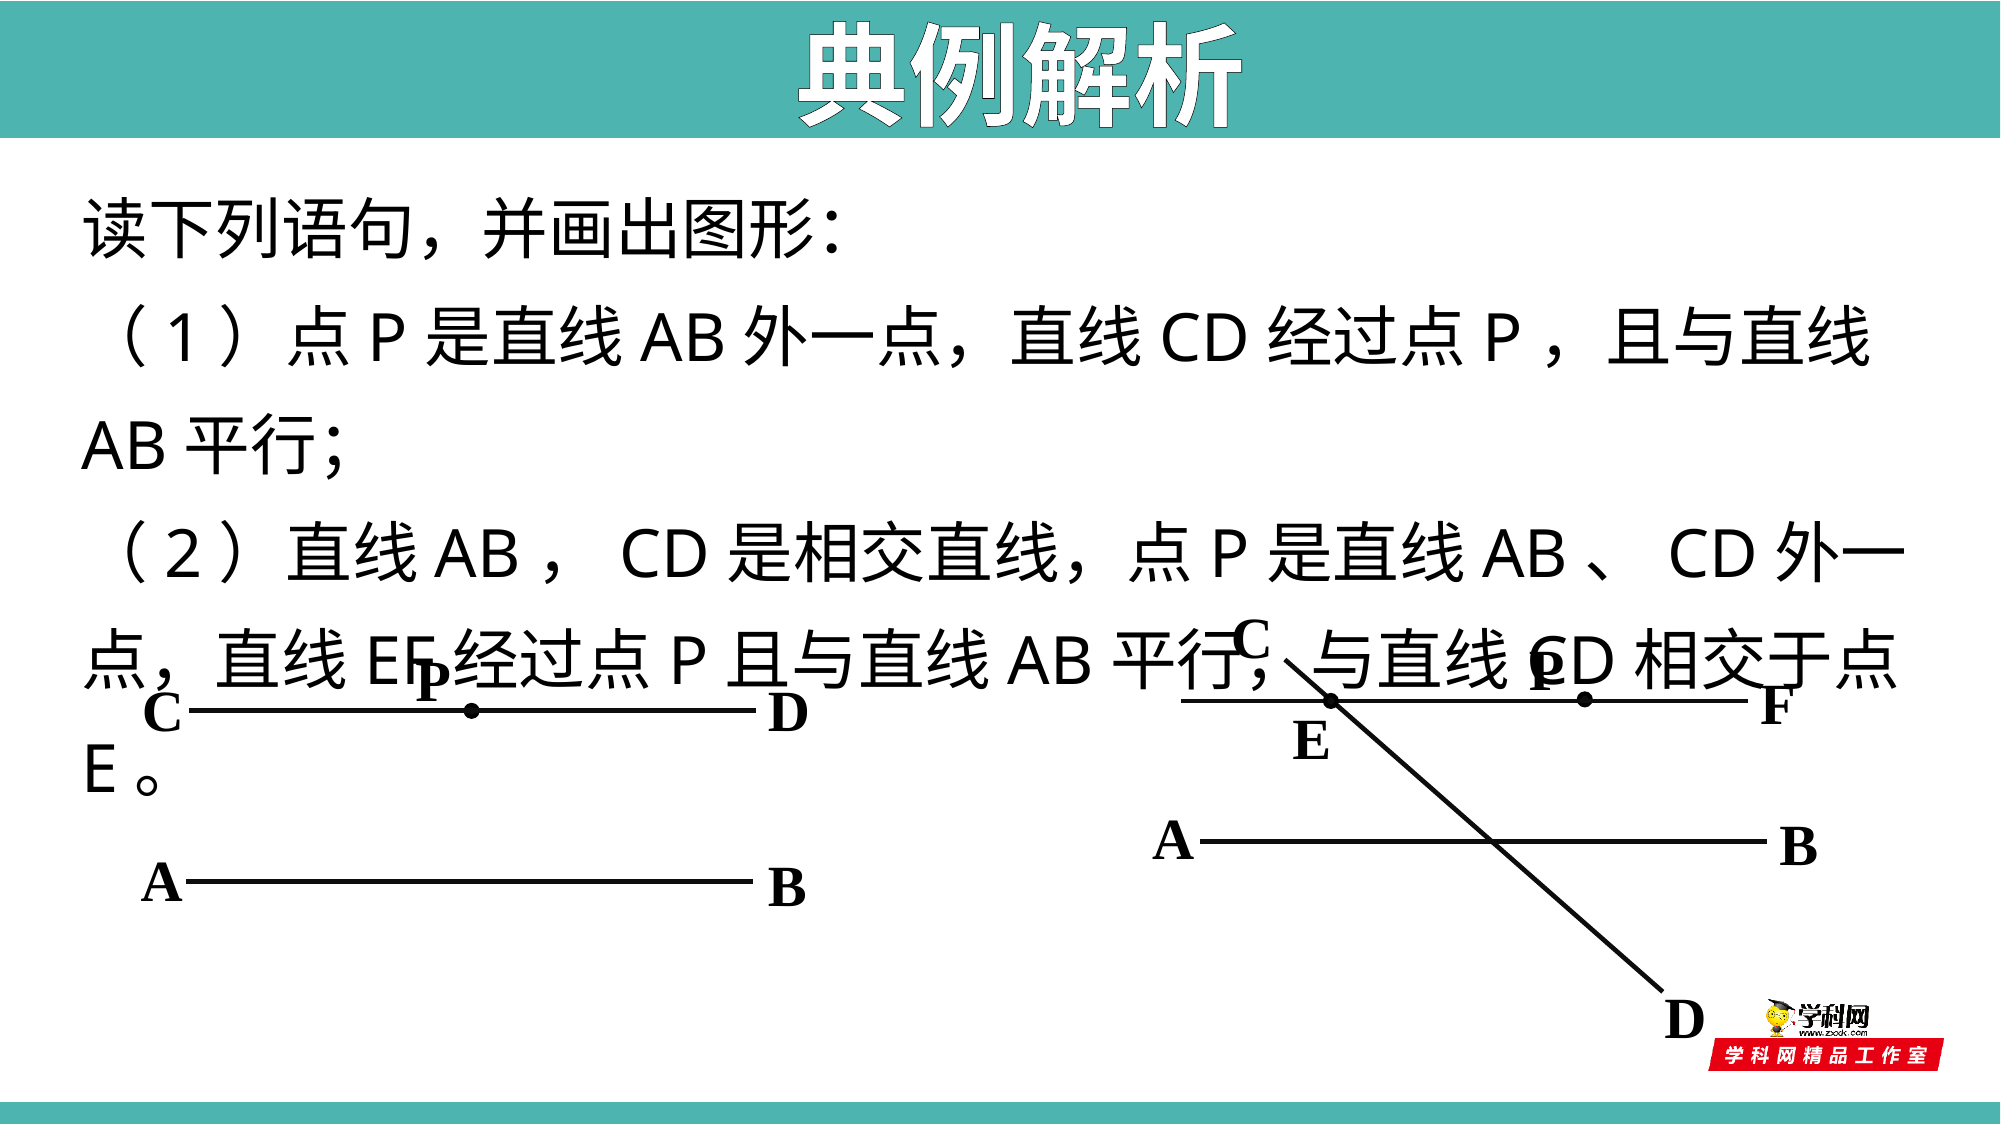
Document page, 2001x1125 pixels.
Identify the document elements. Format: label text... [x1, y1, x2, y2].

text_box D [1649, 972, 1780, 1058]
text_box A [1137, 793, 1268, 879]
text_box B [753, 841, 884, 926]
text_box P [400, 635, 531, 708]
text_box D [753, 665, 884, 751]
text_box 典例解析 [780, 0, 1261, 148]
text_box 读下列语句，并画出图形： （1）点P是直线AB外一点，直线CD经过点P，且与直线AB平行； （2）直线AB，CD是相交直线，点P是直线AB、CD外一点，直线EF经过点P且与直线AB平行，与直线CD相交于点E。 [66, 151, 1969, 814]
text_box A [125, 835, 256, 921]
picture [0, 1, 2001, 1124]
text_box C [127, 665, 258, 751]
text_box B [1764, 799, 1895, 885]
text_box P [1513, 624, 1644, 657]
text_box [1284, 659, 1664, 700]
text_box C [1216, 592, 1346, 678]
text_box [1284, 709, 1664, 993]
text_box F [1745, 659, 1876, 744]
